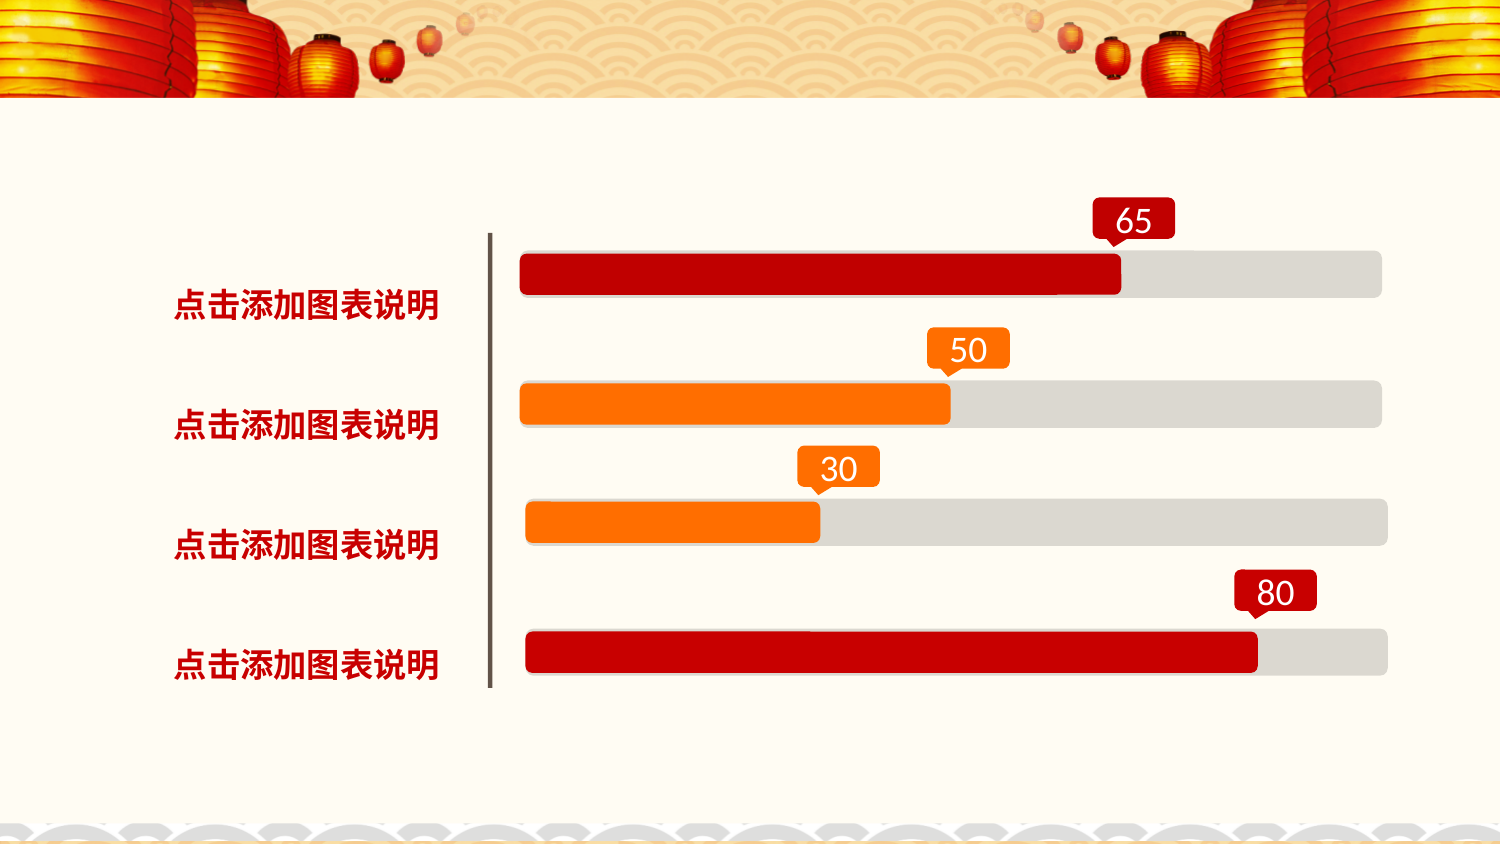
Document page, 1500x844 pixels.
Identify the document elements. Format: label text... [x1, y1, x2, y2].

text_box [525, 501, 821, 543]
text_box [525, 628, 1388, 676]
text_box [525, 498, 1388, 546]
text_box [520, 380, 1383, 428]
text_box [525, 631, 1258, 673]
text_box [520, 250, 1383, 298]
text_box 50 [926, 327, 1010, 377]
text_box 65 [1092, 197, 1176, 248]
text_box [519, 253, 1122, 295]
text_box [519, 383, 951, 425]
text_box 点击添加图表说明 点击添加图表说明 点击添加图表说明 点击添加图表说明 [123, 197, 490, 692]
picture [0, 824, 1500, 844]
text_box 80 [1234, 569, 1317, 620]
text_box 30 [797, 445, 880, 496]
picture [0, 0, 1500, 97]
